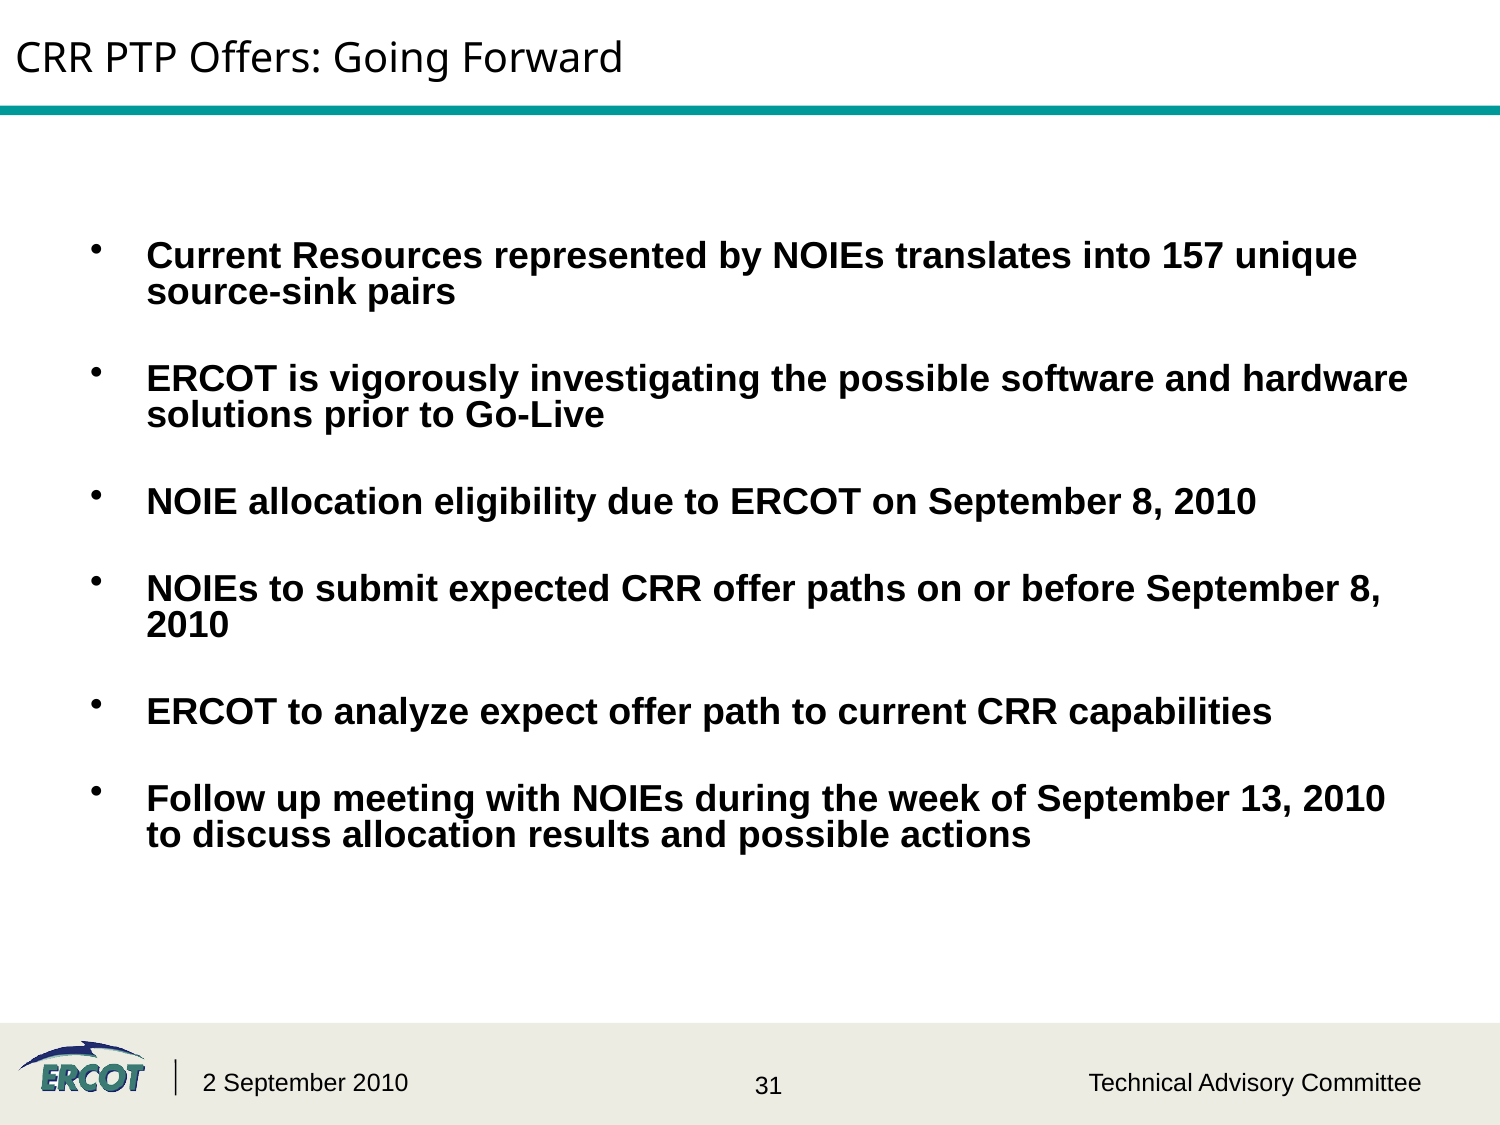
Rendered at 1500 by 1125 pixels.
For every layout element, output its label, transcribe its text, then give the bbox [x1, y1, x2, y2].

title CRR PTP Offers: Going Forward [0, 0, 1451, 113]
list Current Resources represented by NOIEs translates into 157 unique source-sink pairs ERCOT is vigorously investigating the possible software and hardware solutions prior to Go-Live NOIE allocation eligibility due to ERCOT on September 8, 2010 NOIEs to submit expected CRR offer paths on or before September 8, 2010 ERCOT to analyze expect offer path to current CRR capabilities Follow up meeting with NOIEs during the week of September 13, 2010 to discuss allocation results and possible actions [74, 174, 1426, 951]
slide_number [187, 1059, 538, 1125]
footer Technical Advisory Committee [1024, 1059, 1438, 1125]
picture [10, 1031, 151, 1111]
